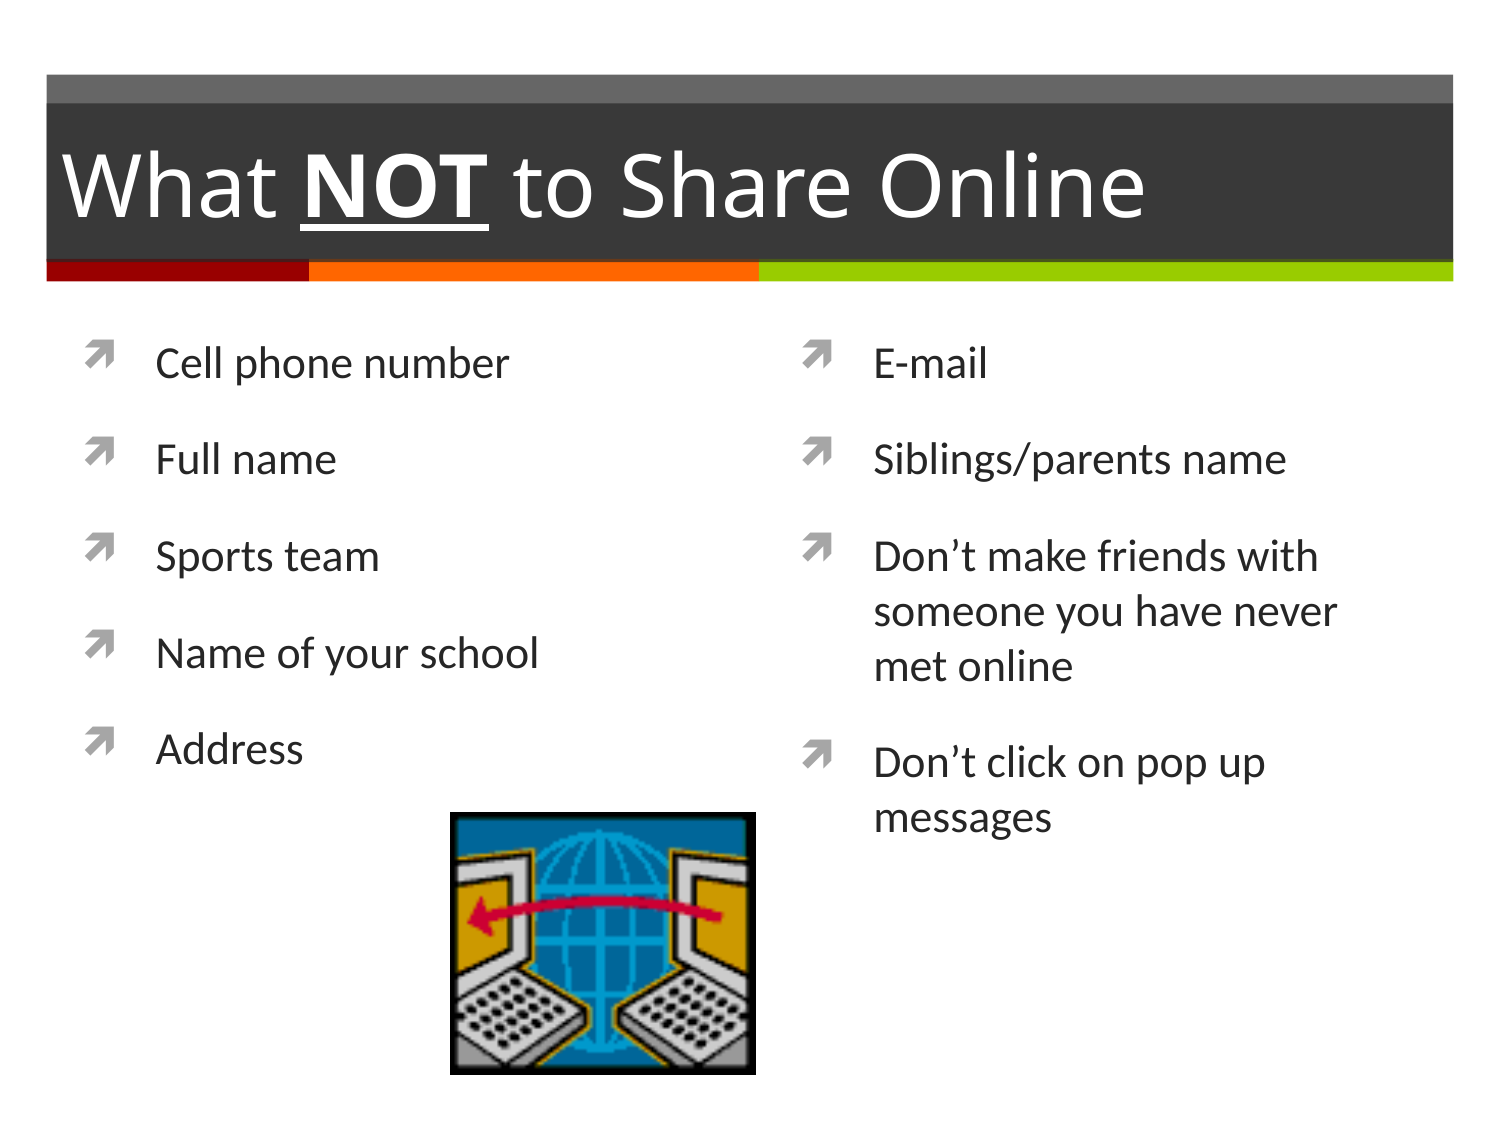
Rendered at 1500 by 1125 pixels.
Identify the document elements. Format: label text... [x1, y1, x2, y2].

list Cell phone number Full name Sports team Name of your school Address [66, 324, 712, 978]
picture [449, 811, 756, 1076]
list E-mail Siblings/parents name Don’t make friends with someone you have never met online Don’t click on pop up messages [783, 324, 1429, 978]
title What NOT to Share Online [46, 103, 1454, 263]
